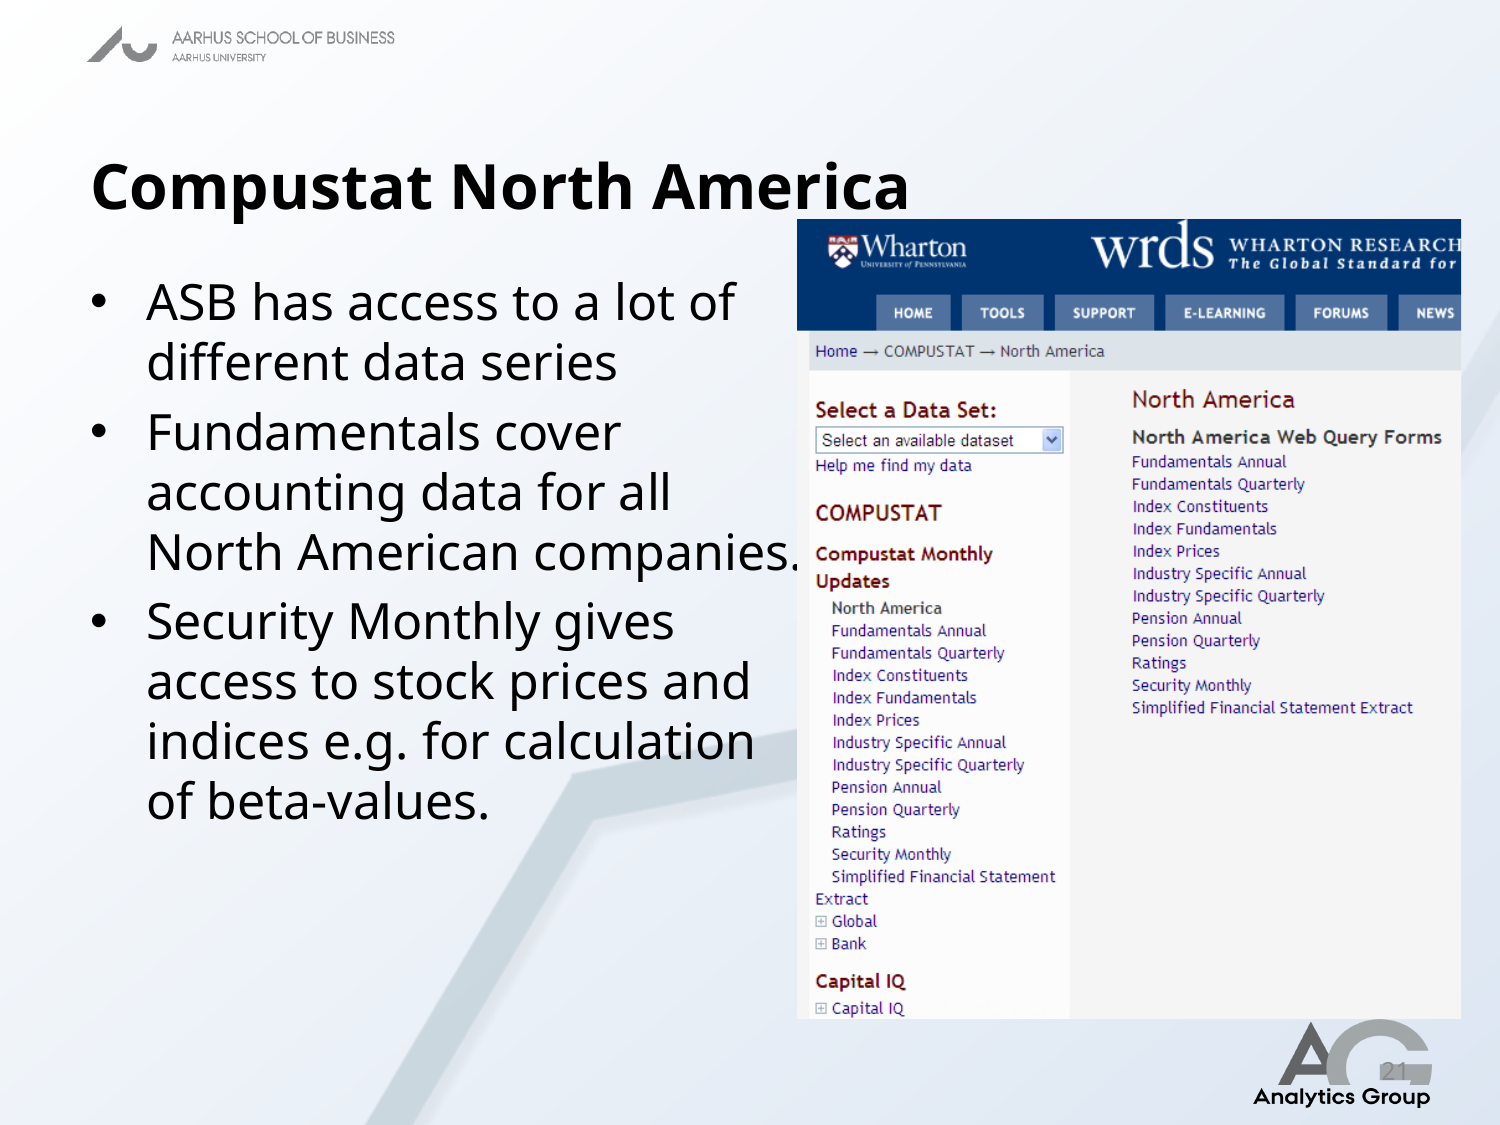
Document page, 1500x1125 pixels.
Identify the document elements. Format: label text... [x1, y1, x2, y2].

list ASB has access to a lot of different data series Fundamentals cover accounting data for all North American companies. Security Monthly gives access to stock prices and indices e.g. for calculation of beta-values. [75, 262, 791, 1005]
title Compustat North America [75, 137, 1425, 233]
picture [82, 23, 399, 66]
slide_number 21 [1074, 1042, 1425, 1103]
picture [796, 219, 1462, 1019]
